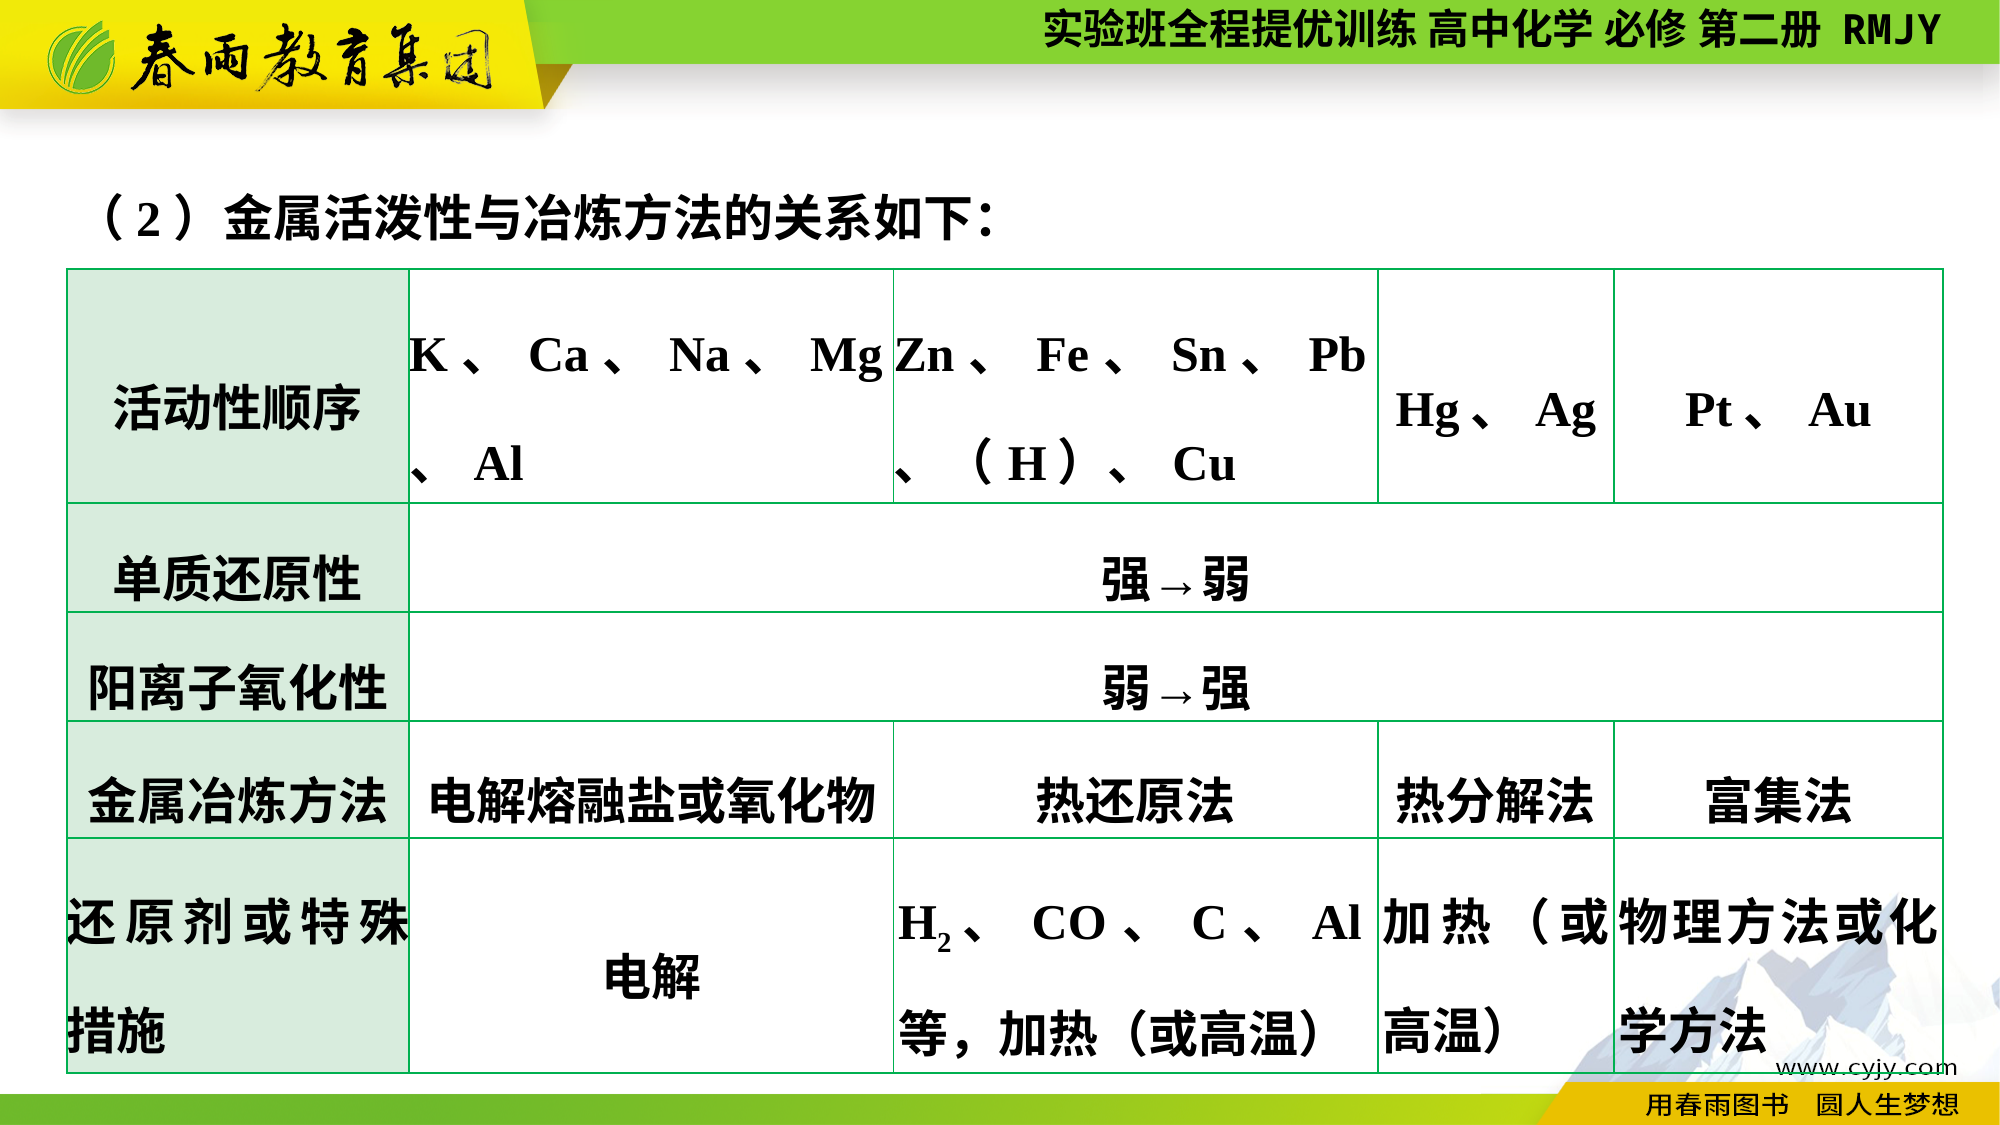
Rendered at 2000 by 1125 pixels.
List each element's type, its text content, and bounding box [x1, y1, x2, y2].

table_cell 电解 [410, 839, 893, 1072]
table_cell H2、CO、C、Al等，加热（或高温） [894, 839, 1377, 1072]
table_cell 热分解法 [1379, 722, 1613, 837]
table_cell 单质还原性 [68, 504, 408, 611]
picture [0, 0, 2000, 1125]
table_header Hg、Ag [1379, 270, 1613, 502]
table_cell 弱→强 [410, 613, 1942, 720]
list （2）金属活泼性与冶炼方法的关系如下： [59, 149, 1944, 244]
table_cell 阳离子氧化性 [68, 613, 408, 720]
table_cell 富集法 [1615, 722, 1942, 837]
table_header 活动性顺序 [68, 270, 408, 502]
table_cell 加热（或高温） [1379, 839, 1613, 1072]
table_header Zn、Fe、Sn、Pb、（H）、Cu [894, 270, 1377, 502]
table_cell 还原剂或特殊措施 [68, 839, 408, 1072]
table_cell 热还原法 [894, 722, 1377, 837]
table_cell 强→弱 [410, 504, 1942, 611]
table_cell 金属冶炼方法 [68, 722, 408, 837]
table_header K、Ca、Na、Mg、Al [410, 270, 893, 502]
table_cell 电解熔融盐或氧化物 [410, 722, 893, 837]
table_header Pt、Au [1615, 270, 1942, 502]
table_cell 物理方法或化学方法 [1615, 839, 1942, 1072]
